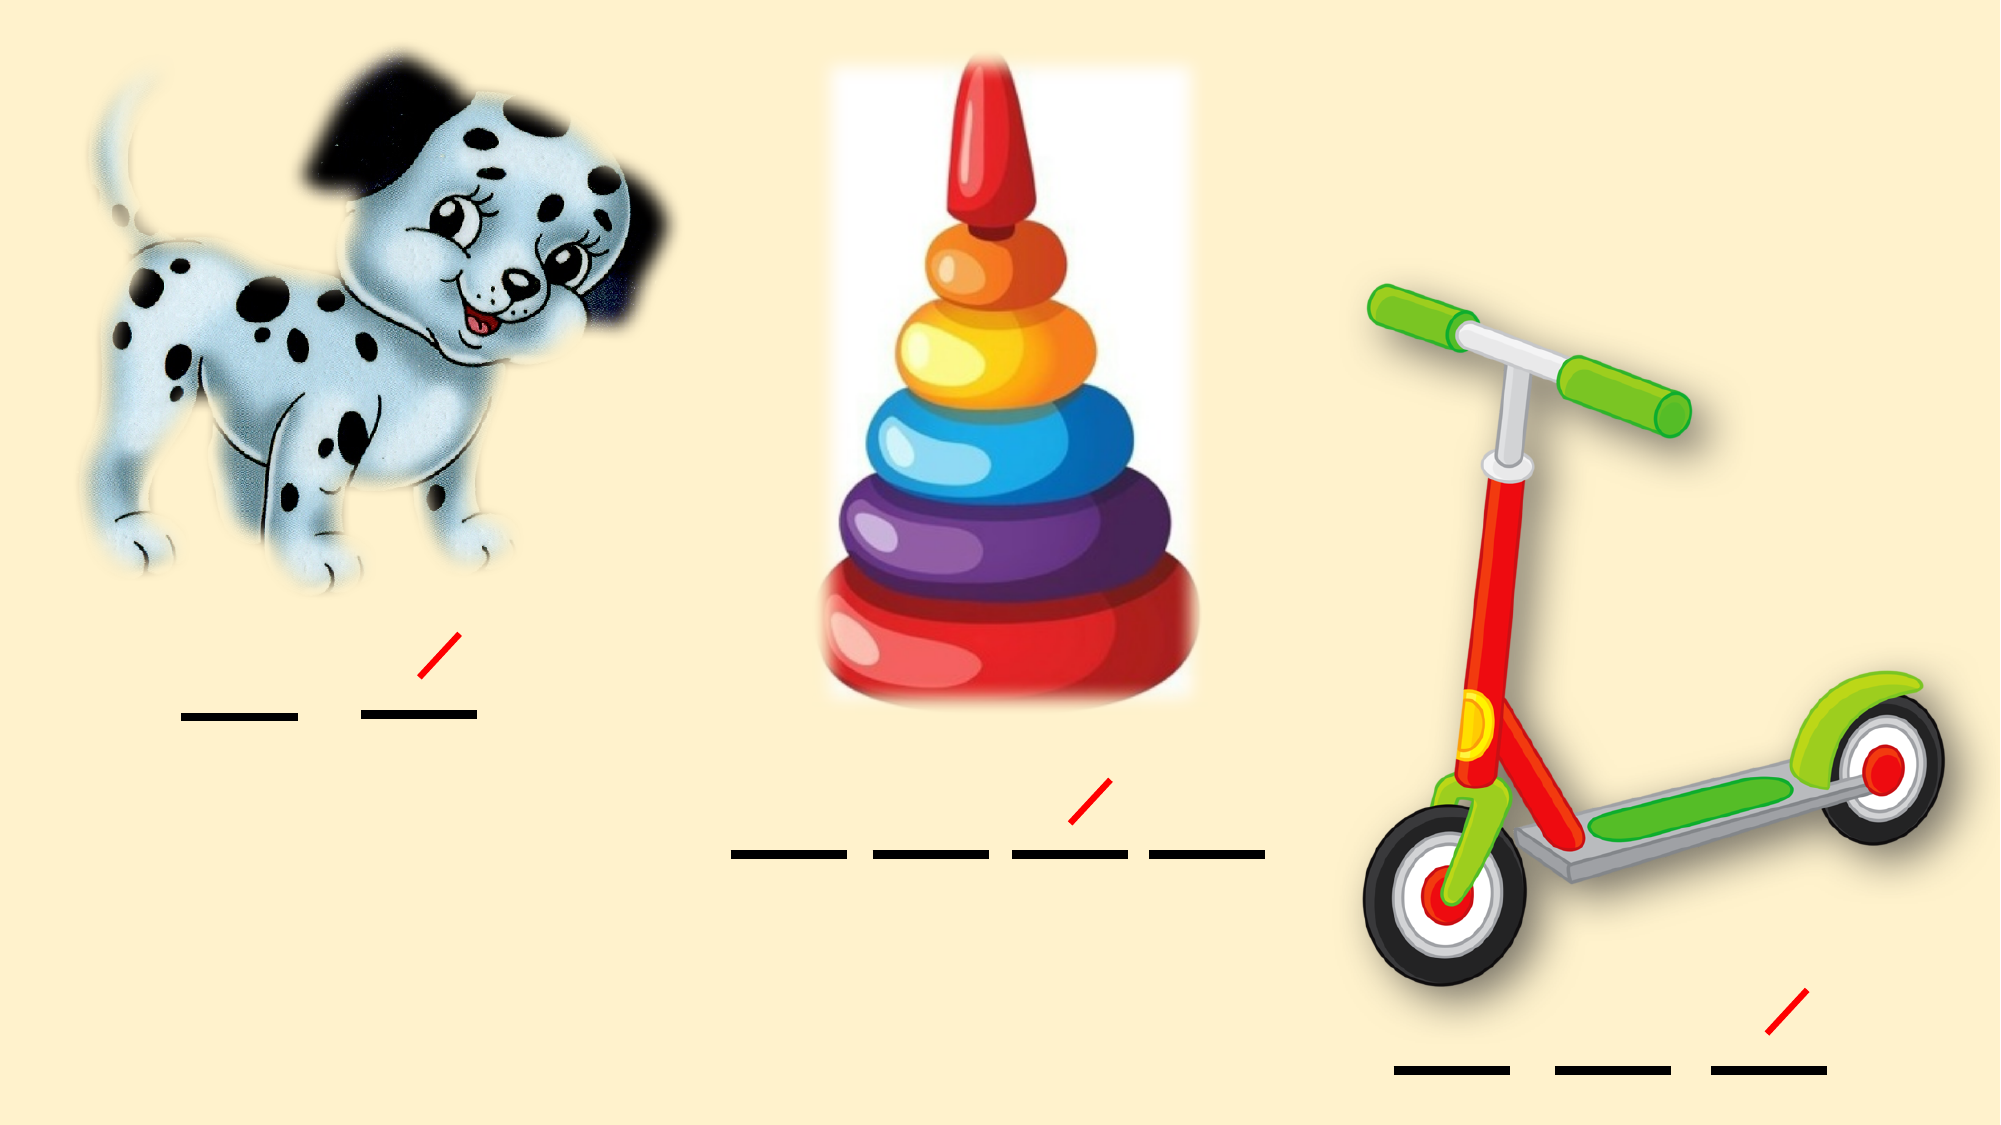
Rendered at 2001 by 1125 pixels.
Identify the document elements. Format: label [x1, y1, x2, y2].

text_box [419, 633, 460, 678]
picture [1306, 270, 1957, 997]
picture [812, 48, 1208, 715]
text_box [1070, 779, 1111, 824]
text_box [1766, 989, 1808, 1034]
picture [70, 31, 688, 603]
